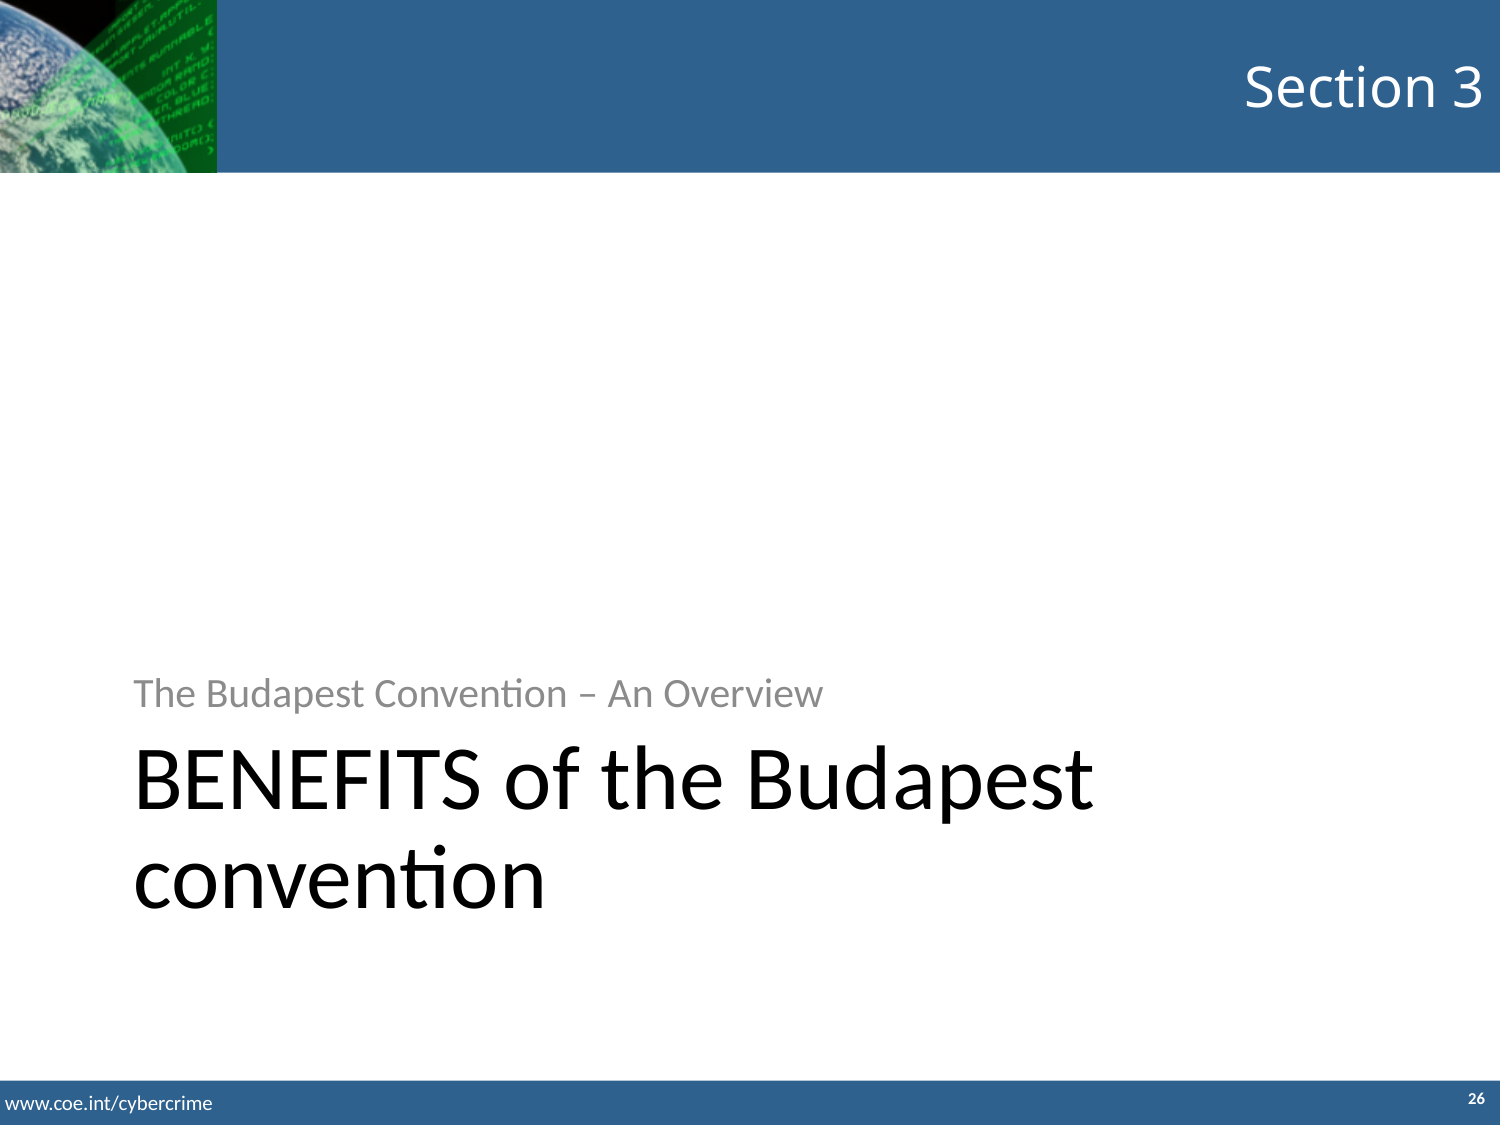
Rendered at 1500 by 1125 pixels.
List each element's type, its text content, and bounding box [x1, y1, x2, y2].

slide_number 26 [1162, 1080, 1500, 1125]
picture [0, 0, 217, 173]
text_box The Budapest Convention – An Overview [118, 476, 1394, 722]
list Section 3 [421, 0, 1500, 172]
text_box BENEFITS of the Budapest convention [118, 722, 1412, 947]
